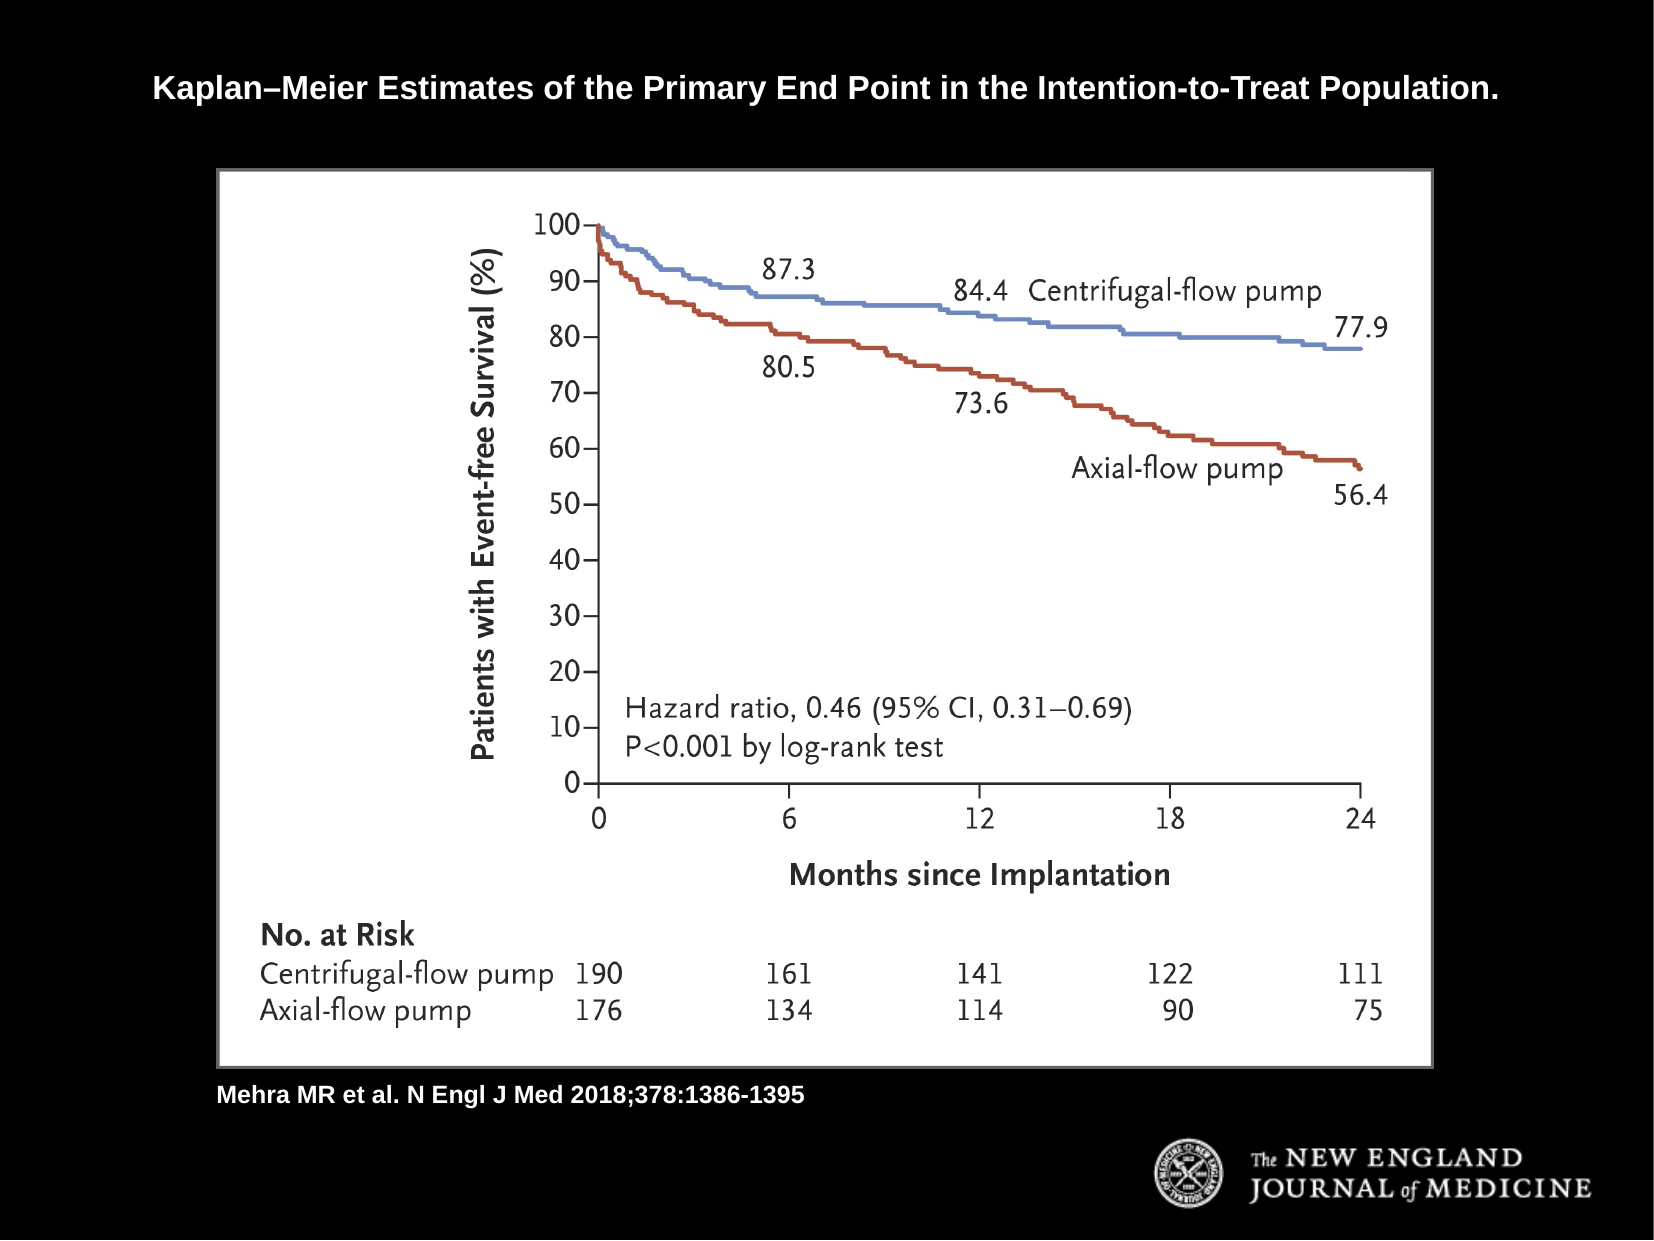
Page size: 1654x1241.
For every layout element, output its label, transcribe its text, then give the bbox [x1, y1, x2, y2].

text_box Mehra MR et al. N Engl J Med 2018;378:1386-1395 [216, 1079, 1434, 1109]
picture [1141, 1133, 1606, 1213]
picture [216, 168, 1434, 1069]
text_box Kaplan–Meier Estimates of the Primary End Point in the Intention-to-Treat Population. [58, 69, 1596, 108]
